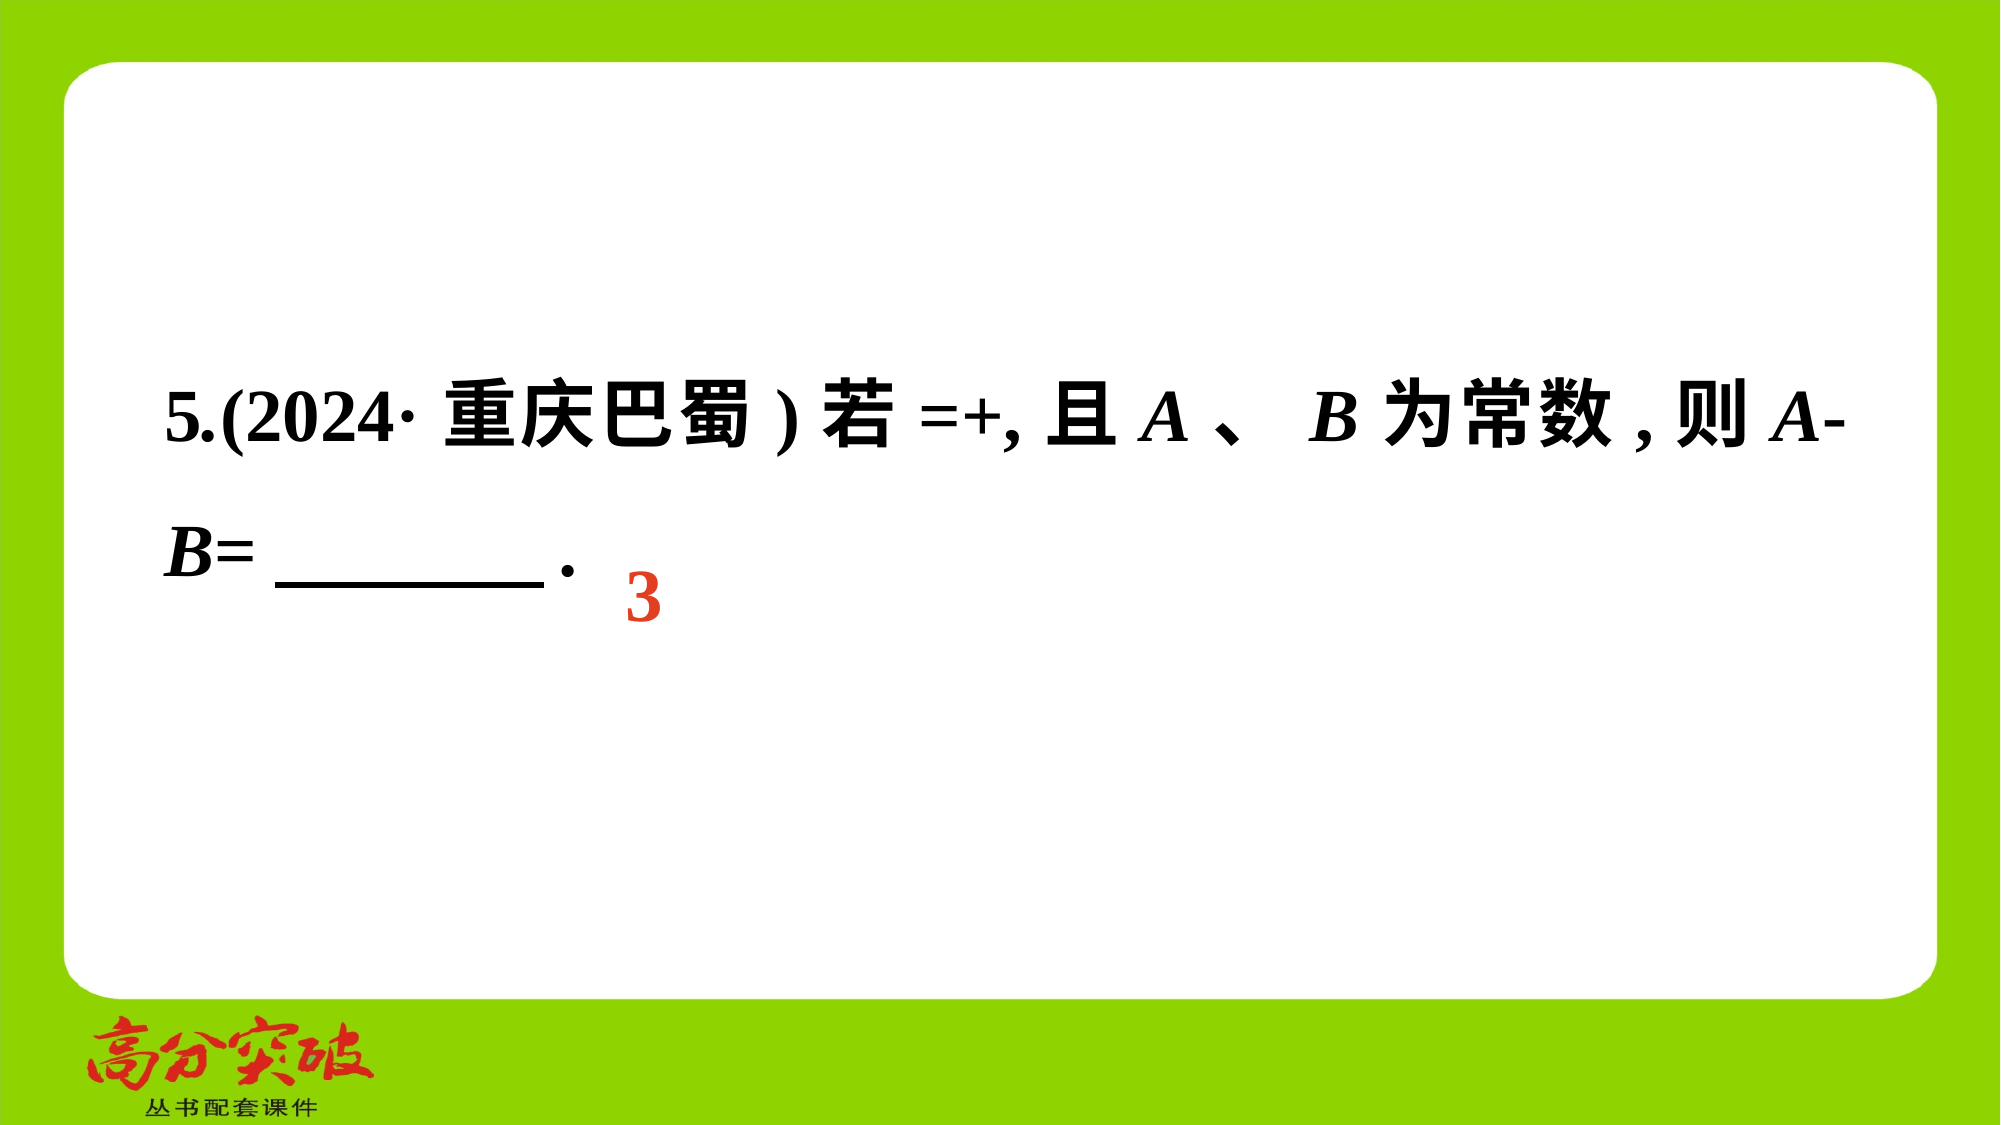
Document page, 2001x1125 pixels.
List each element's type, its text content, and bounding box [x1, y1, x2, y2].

picture [0, 0, 2001, 1125]
text_box 3 [610, 538, 678, 644]
